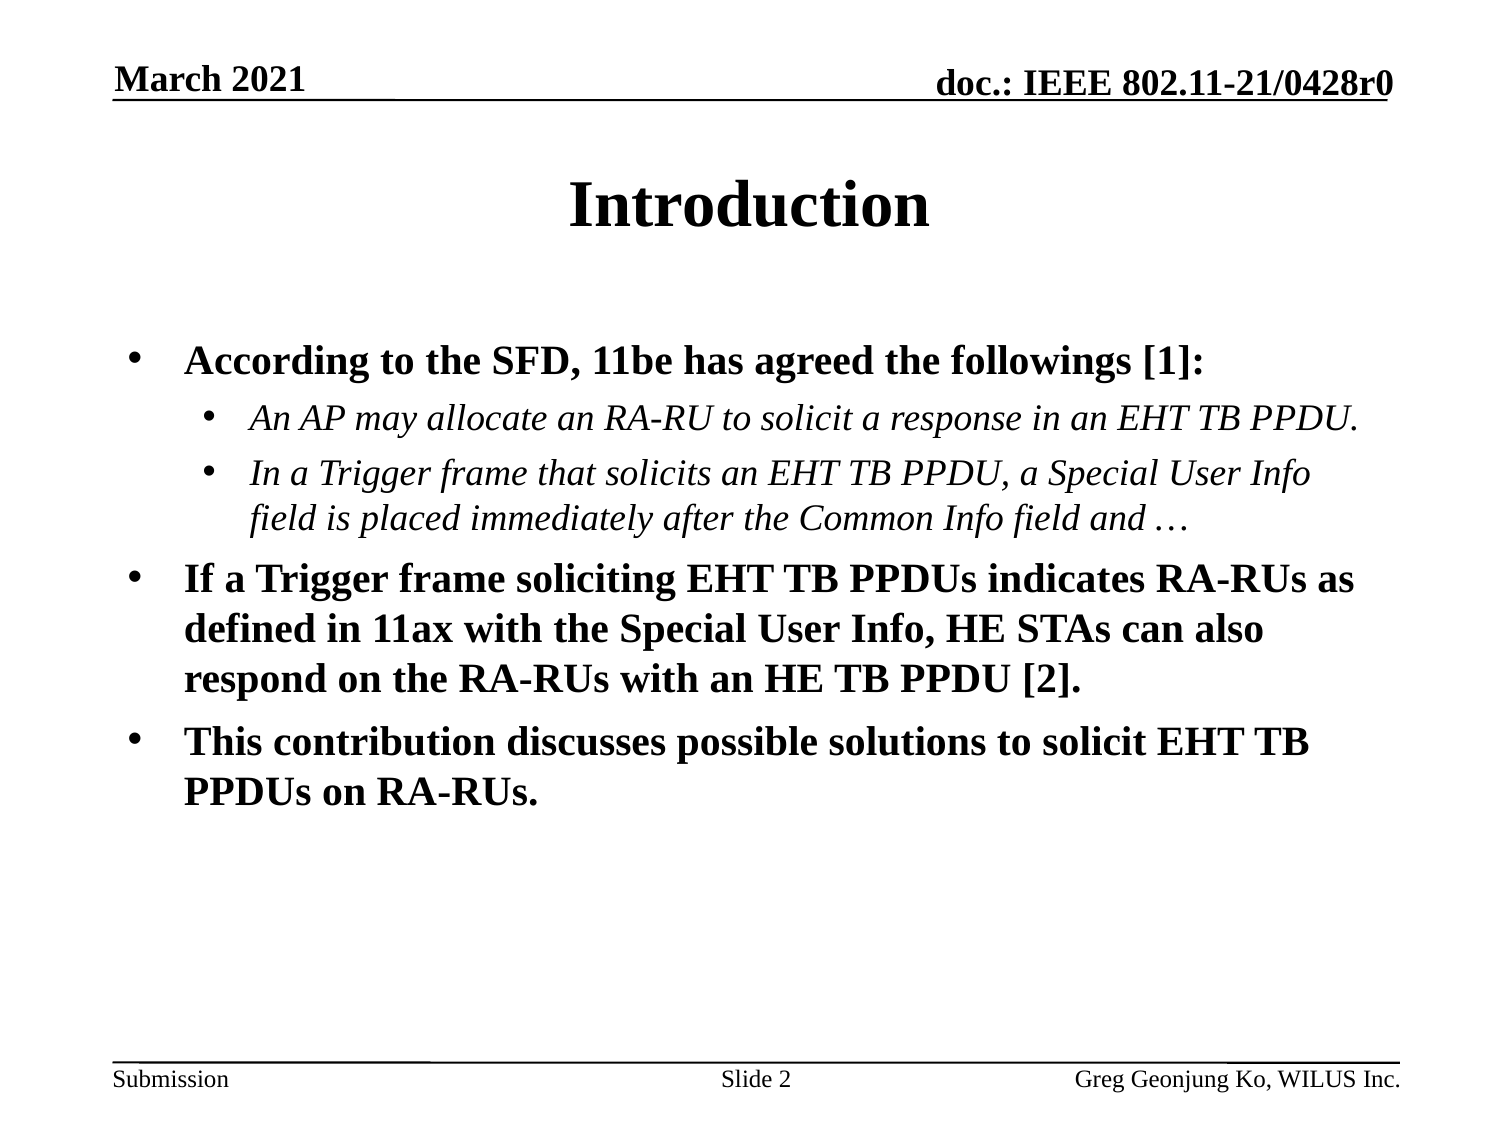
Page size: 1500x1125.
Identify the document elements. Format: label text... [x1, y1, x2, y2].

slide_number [114, 54, 423, 100]
list According to the SFD, 11be has agreed the followings [1]: An AP may allocate an RA-RU to solicit a response in an EHT TB PPDU. In a Trigger frame that solicits an EHT TB PPDU, a Special User Info field is placed immediately after the Common Info field and … If a Trigger frame soliciting EHT TB PPDUs indicates RA-RUs as defined in 11ax with the Special User Info, HE STAs can also respond on the RA-RUs with an HE TB PPDU [2]. This contribution discusses possible solutions to solicit EHT TB PPDUs on RA-RUs. [112, 324, 1388, 1000]
title Introduction [112, 112, 1388, 288]
slide_number Slide 2 [712, 1061, 800, 1123]
footer Greg Geonjung Ko, WILUS Inc. [878, 1061, 1402, 1093]
